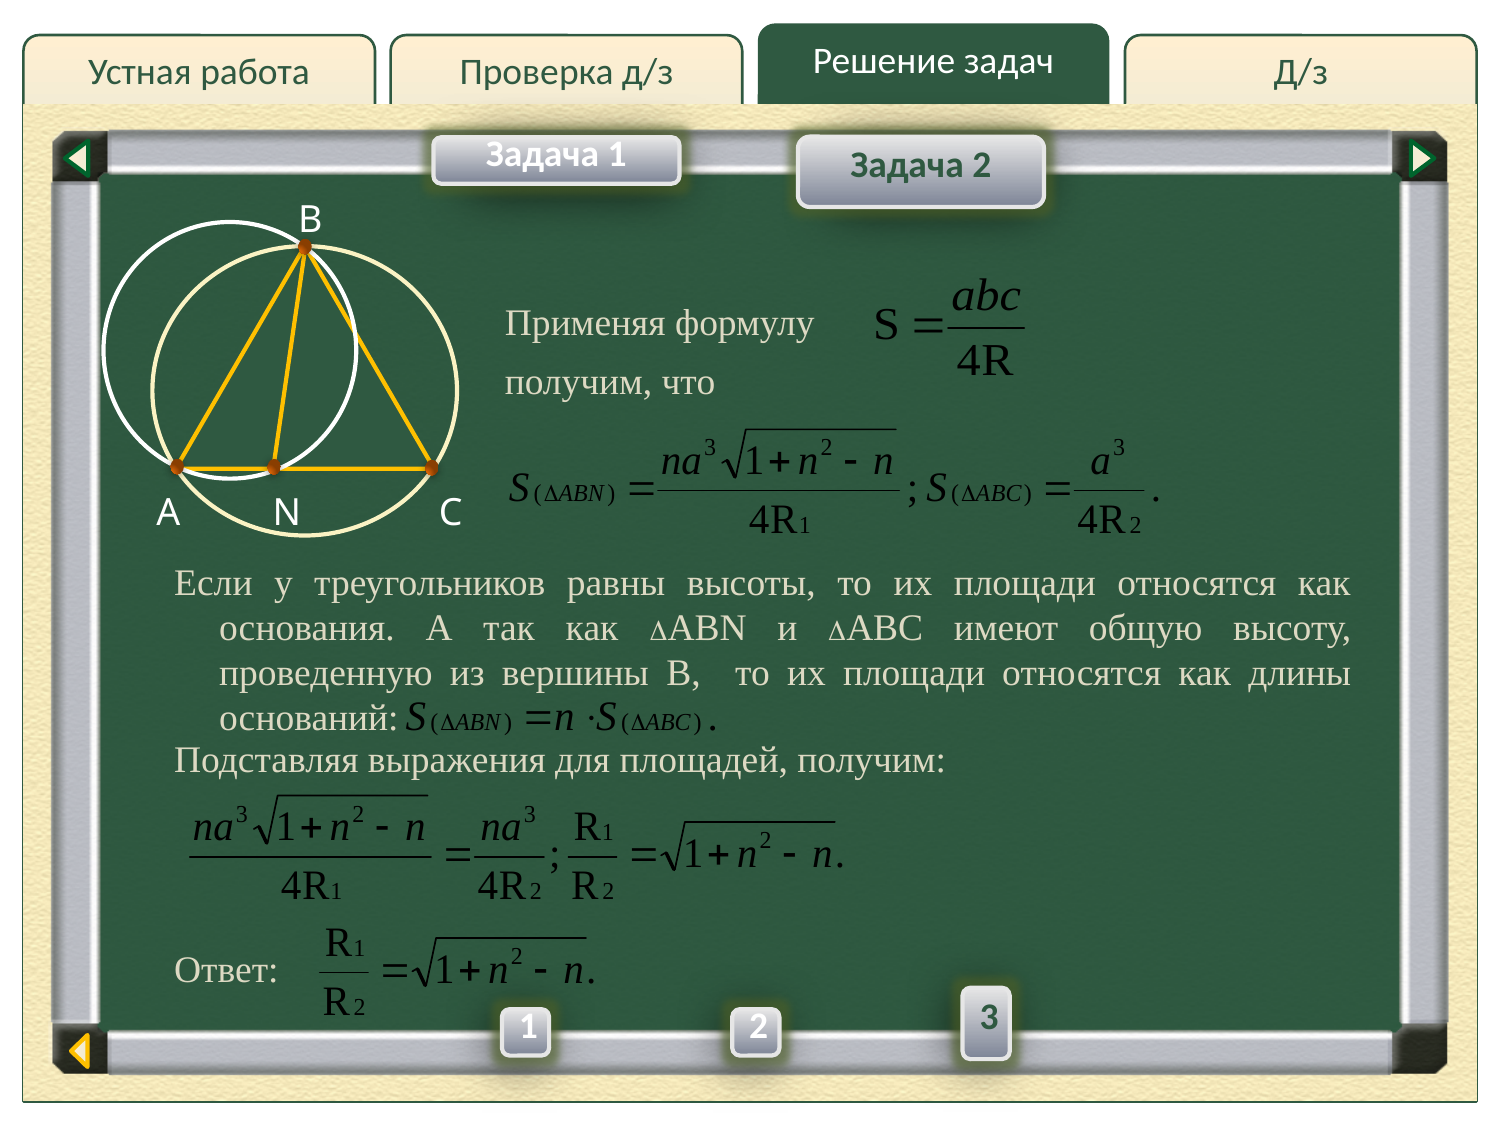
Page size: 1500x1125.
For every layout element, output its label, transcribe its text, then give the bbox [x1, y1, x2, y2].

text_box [501, 420, 1167, 544]
text_box Устная работа [21, 32, 378, 102]
text_box Проверка д/з [388, 32, 745, 101]
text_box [272, 251, 306, 468]
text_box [867, 266, 1034, 386]
text_box Решение задач [755, 21, 1112, 101]
text_box Д/з [1122, 32, 1479, 103]
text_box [182, 786, 852, 910]
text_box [398, 691, 725, 746]
picture [22, 104, 1477, 1102]
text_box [312, 916, 601, 1026]
